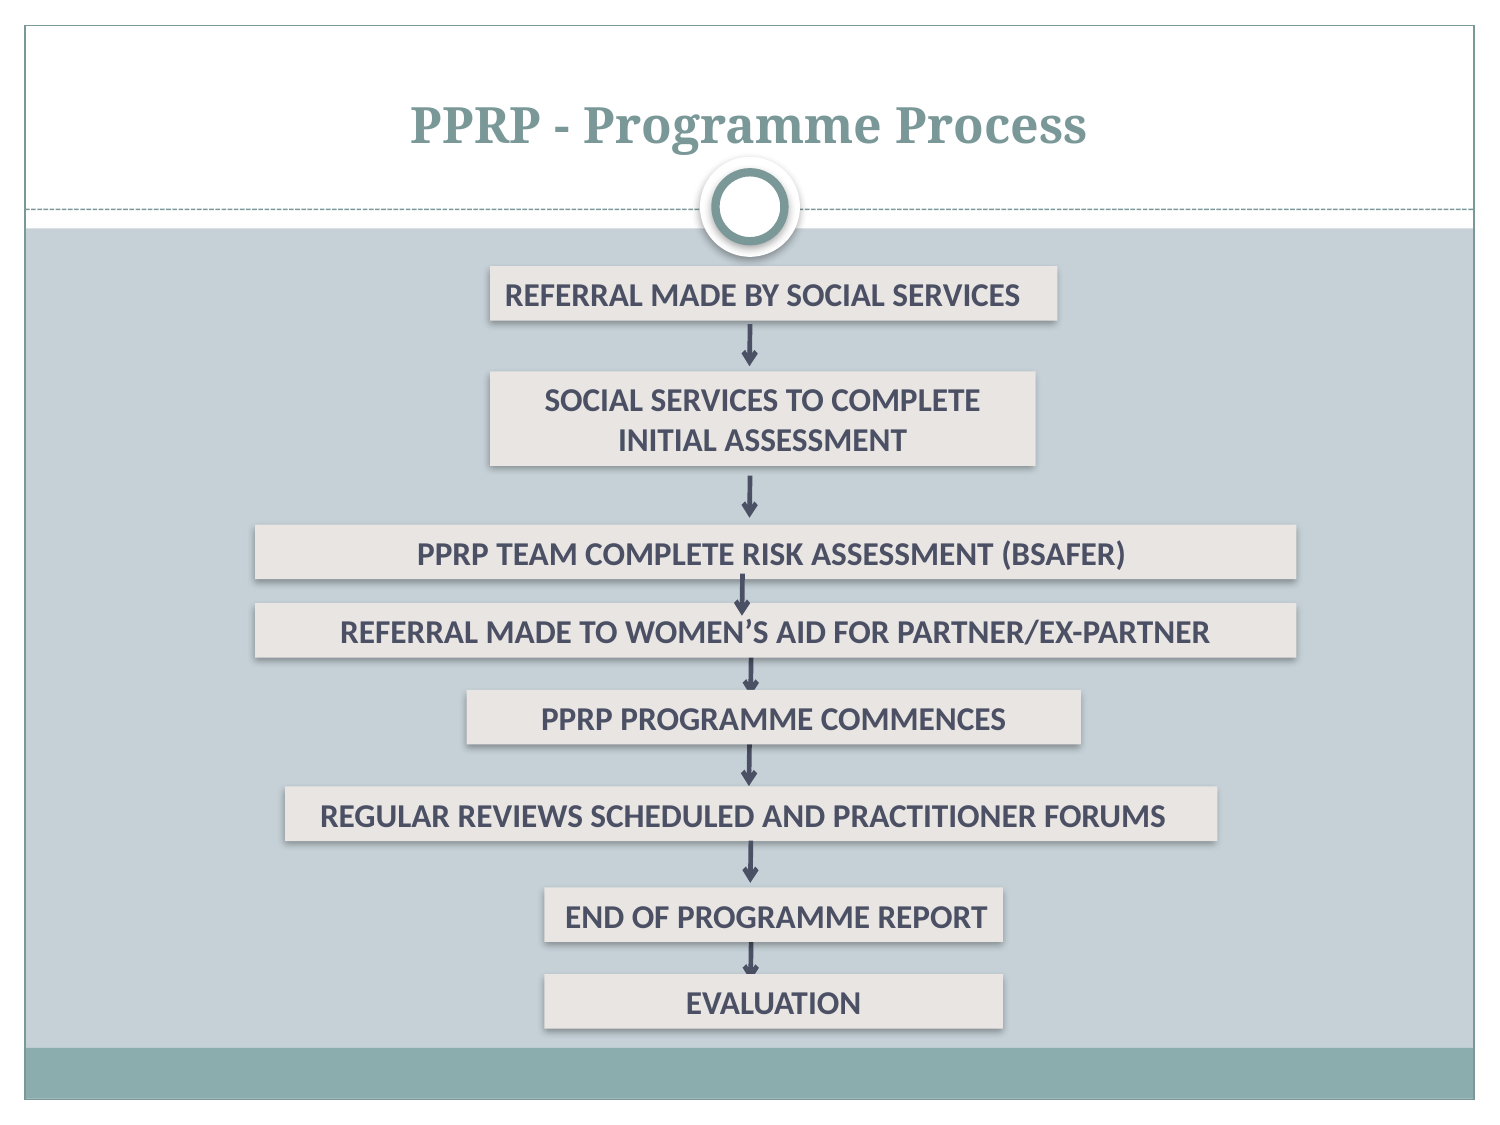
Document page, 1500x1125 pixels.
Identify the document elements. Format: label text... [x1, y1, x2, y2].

text_box EVALUATION [544, 974, 1003, 1029]
text_box REFERRAL MADE BY SOCIAL SERVICES [490, 266, 1058, 321]
text_box SOCIAL SERVICES TO COMPLETE INITIAL ASSESSMENT [490, 371, 1036, 466]
text_box PPRP PROGRAMME COMMENCES [466, 689, 1081, 745]
text_box REGULAR REVIEWS SCHEDULED AND PRACTITIONER FORUMS [285, 786, 1218, 842]
title PPRP - Programme Process [49, 54, 1450, 161]
text_box END OF PROGRAMME REPORT [544, 887, 1003, 942]
text_box REFERRAL MADE TO WOMEN’S AID FOR PARTNER/EX-PARTNER [255, 603, 1297, 658]
text_box PPRP TEAM COMPLETE RISK ASSESSMENT (BSAFER) [255, 524, 1297, 580]
